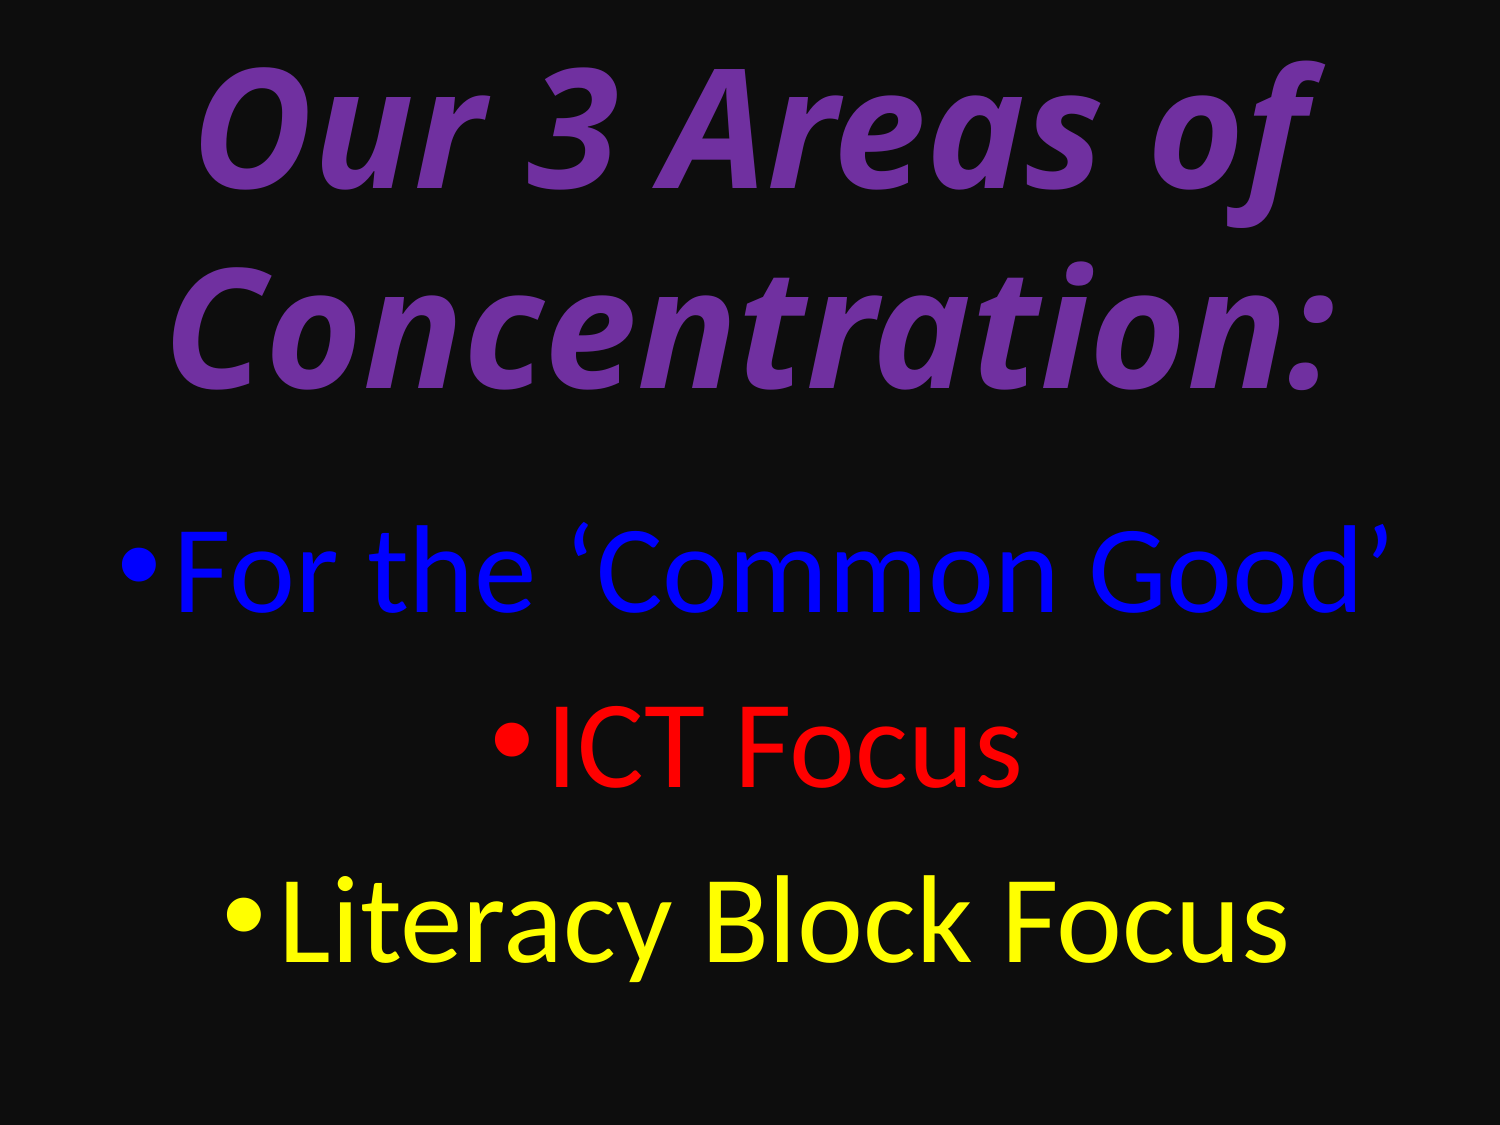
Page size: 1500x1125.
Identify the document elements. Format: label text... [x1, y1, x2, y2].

title Our 3 Areas of Concentration: [75, 45, 1425, 399]
list For the ‘Common Good’ ICT Focus Literacy Block Focus [82, 480, 1432, 1099]
